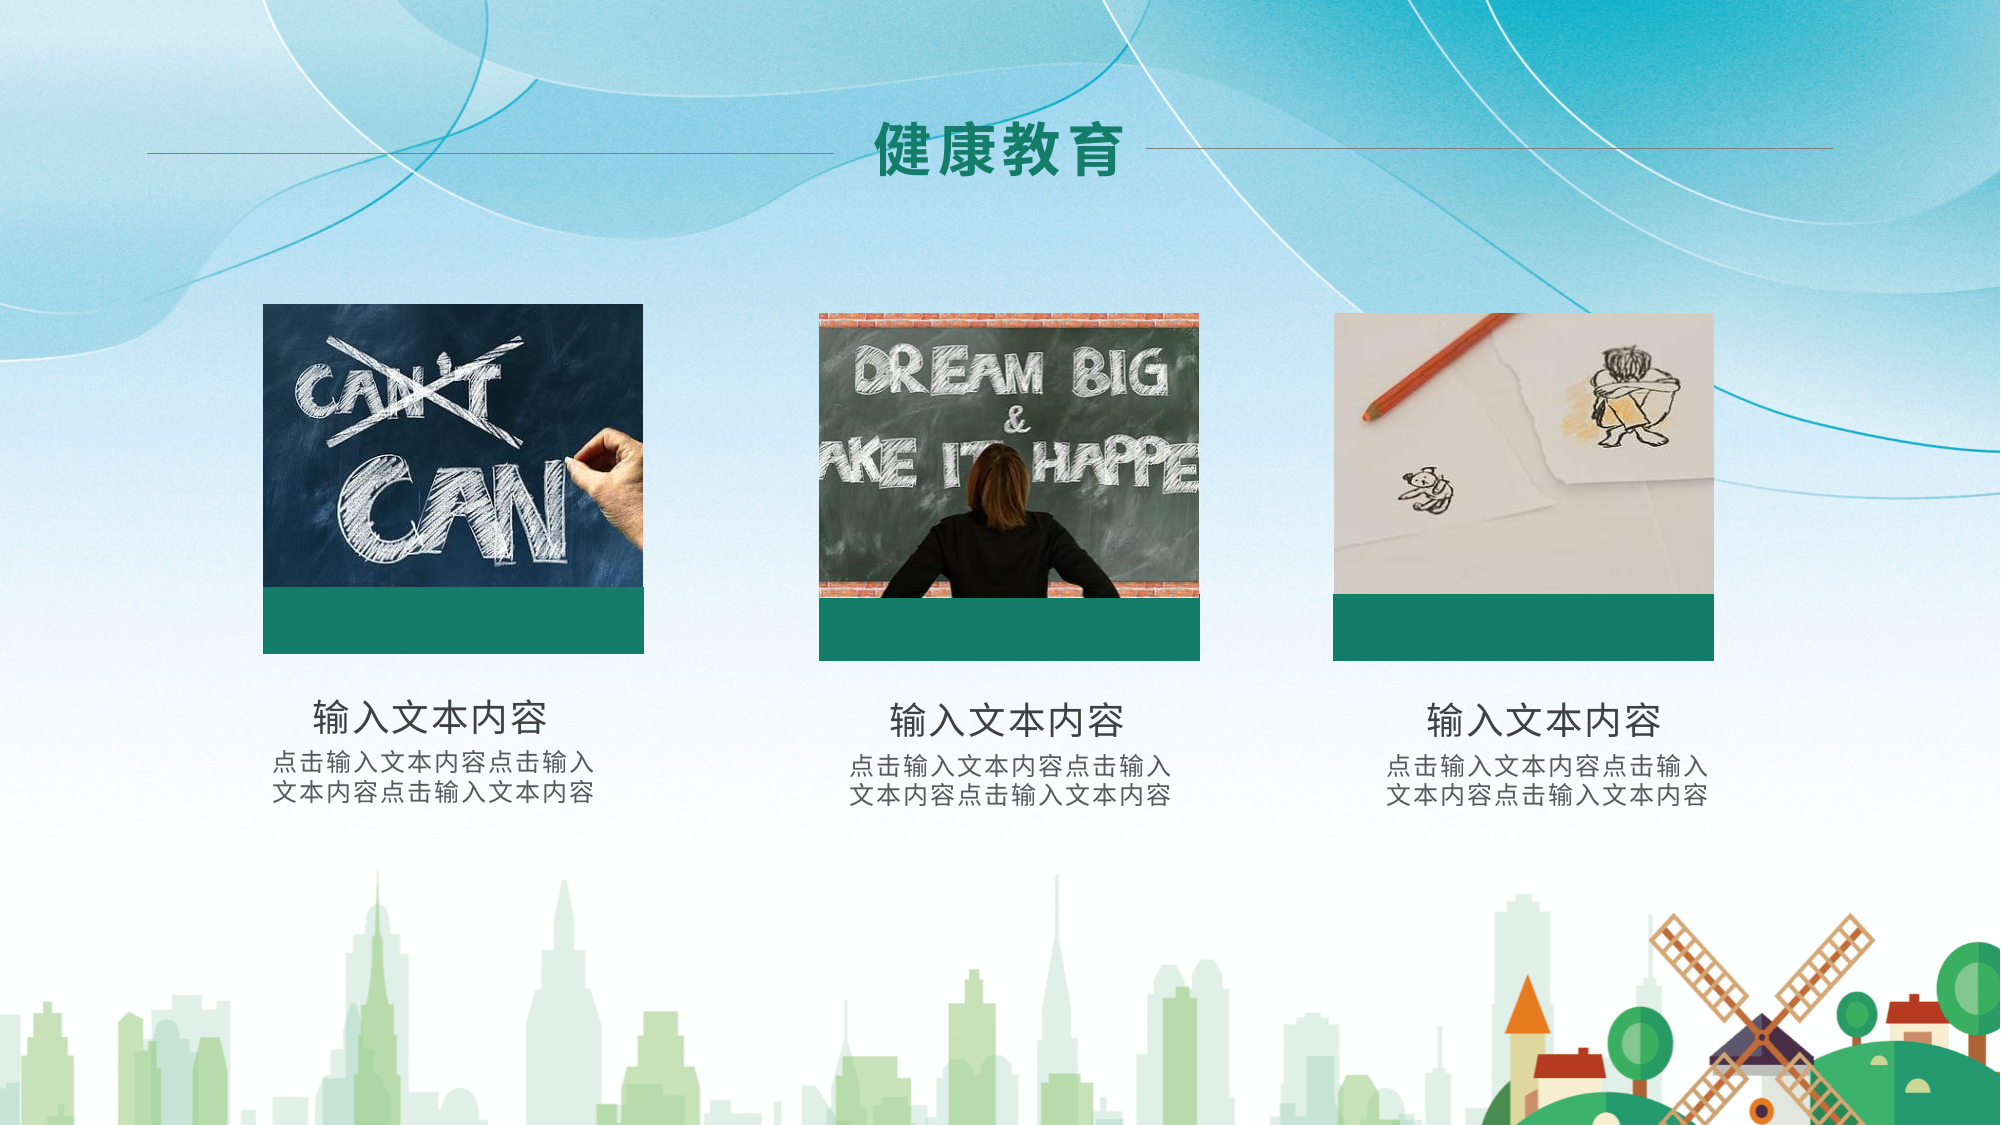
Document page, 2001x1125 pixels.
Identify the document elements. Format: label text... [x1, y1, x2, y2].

text_box [1333, 594, 1714, 661]
picture [0, 0, 2000, 1125]
text_box [819, 594, 1200, 661]
text_box [263, 587, 644, 654]
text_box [1371, 689, 1751, 880]
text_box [834, 689, 1213, 880]
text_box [257, 686, 637, 876]
text_box 健康教育 [859, 105, 1141, 191]
